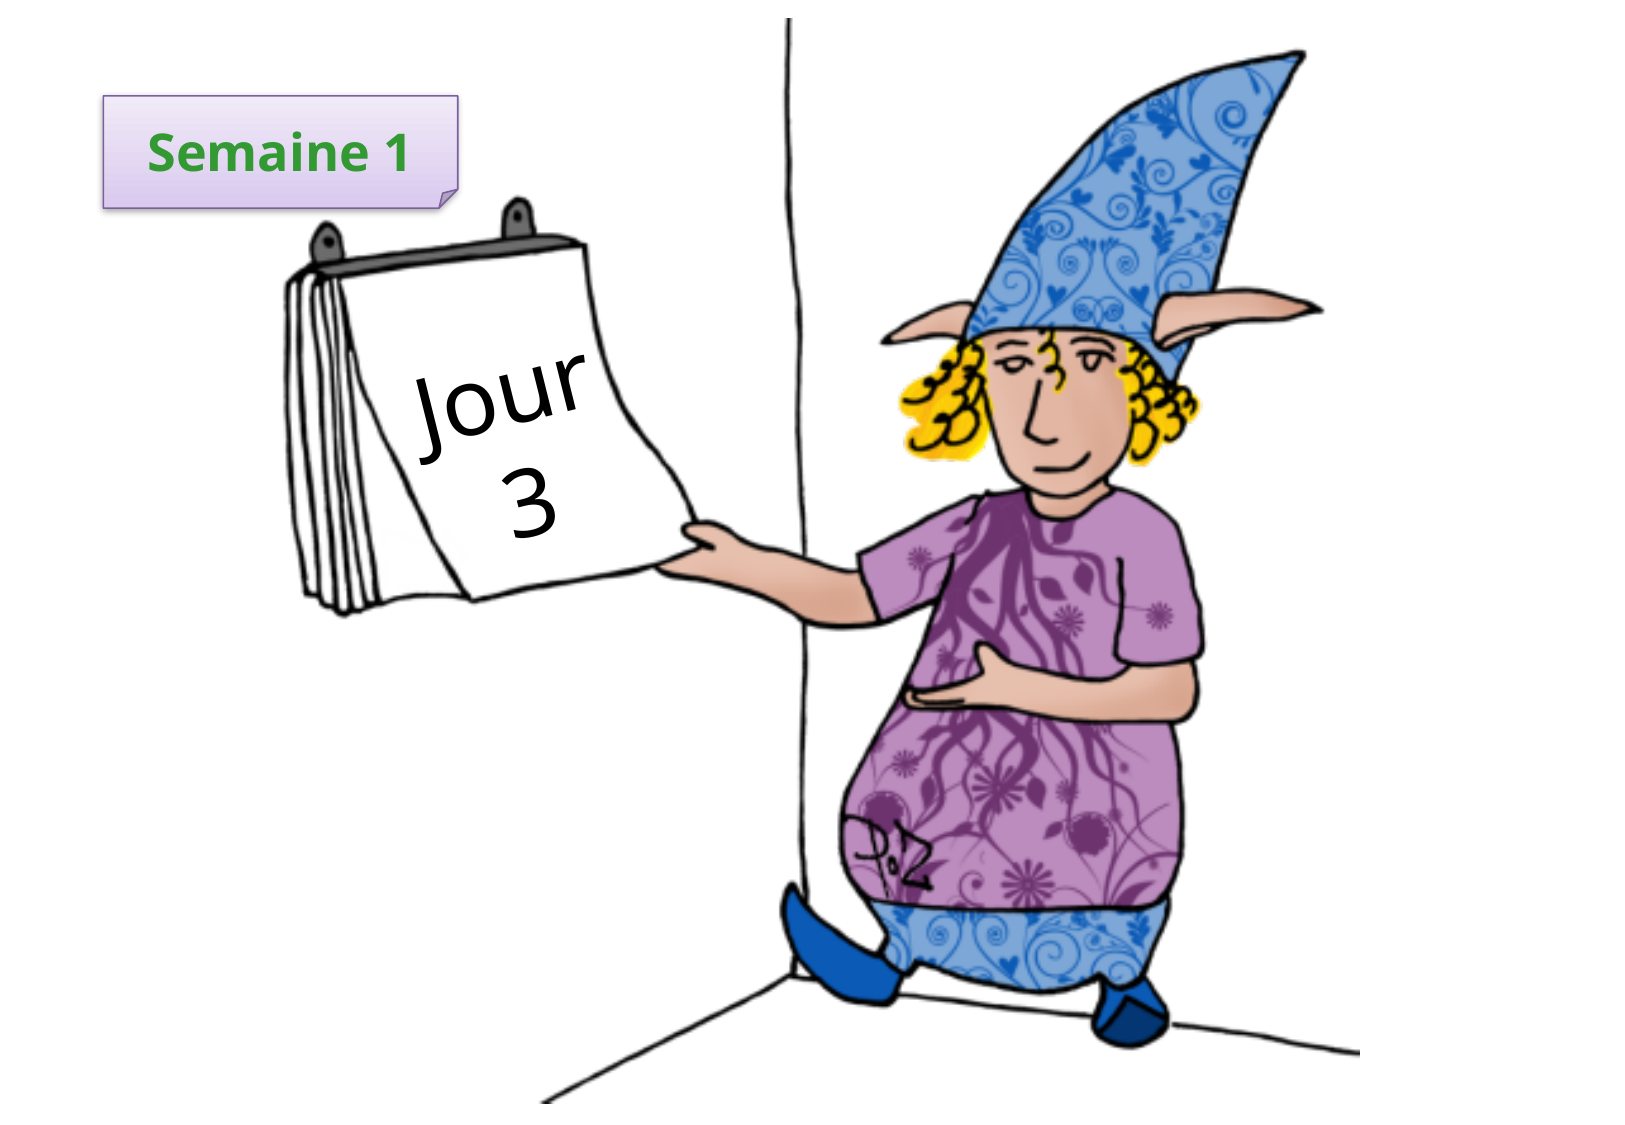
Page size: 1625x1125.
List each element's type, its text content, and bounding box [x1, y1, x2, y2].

text_box Semaine 1 [102, 95, 459, 209]
text_box Jour 3 [339, 290, 693, 597]
picture [264, 18, 1360, 1104]
